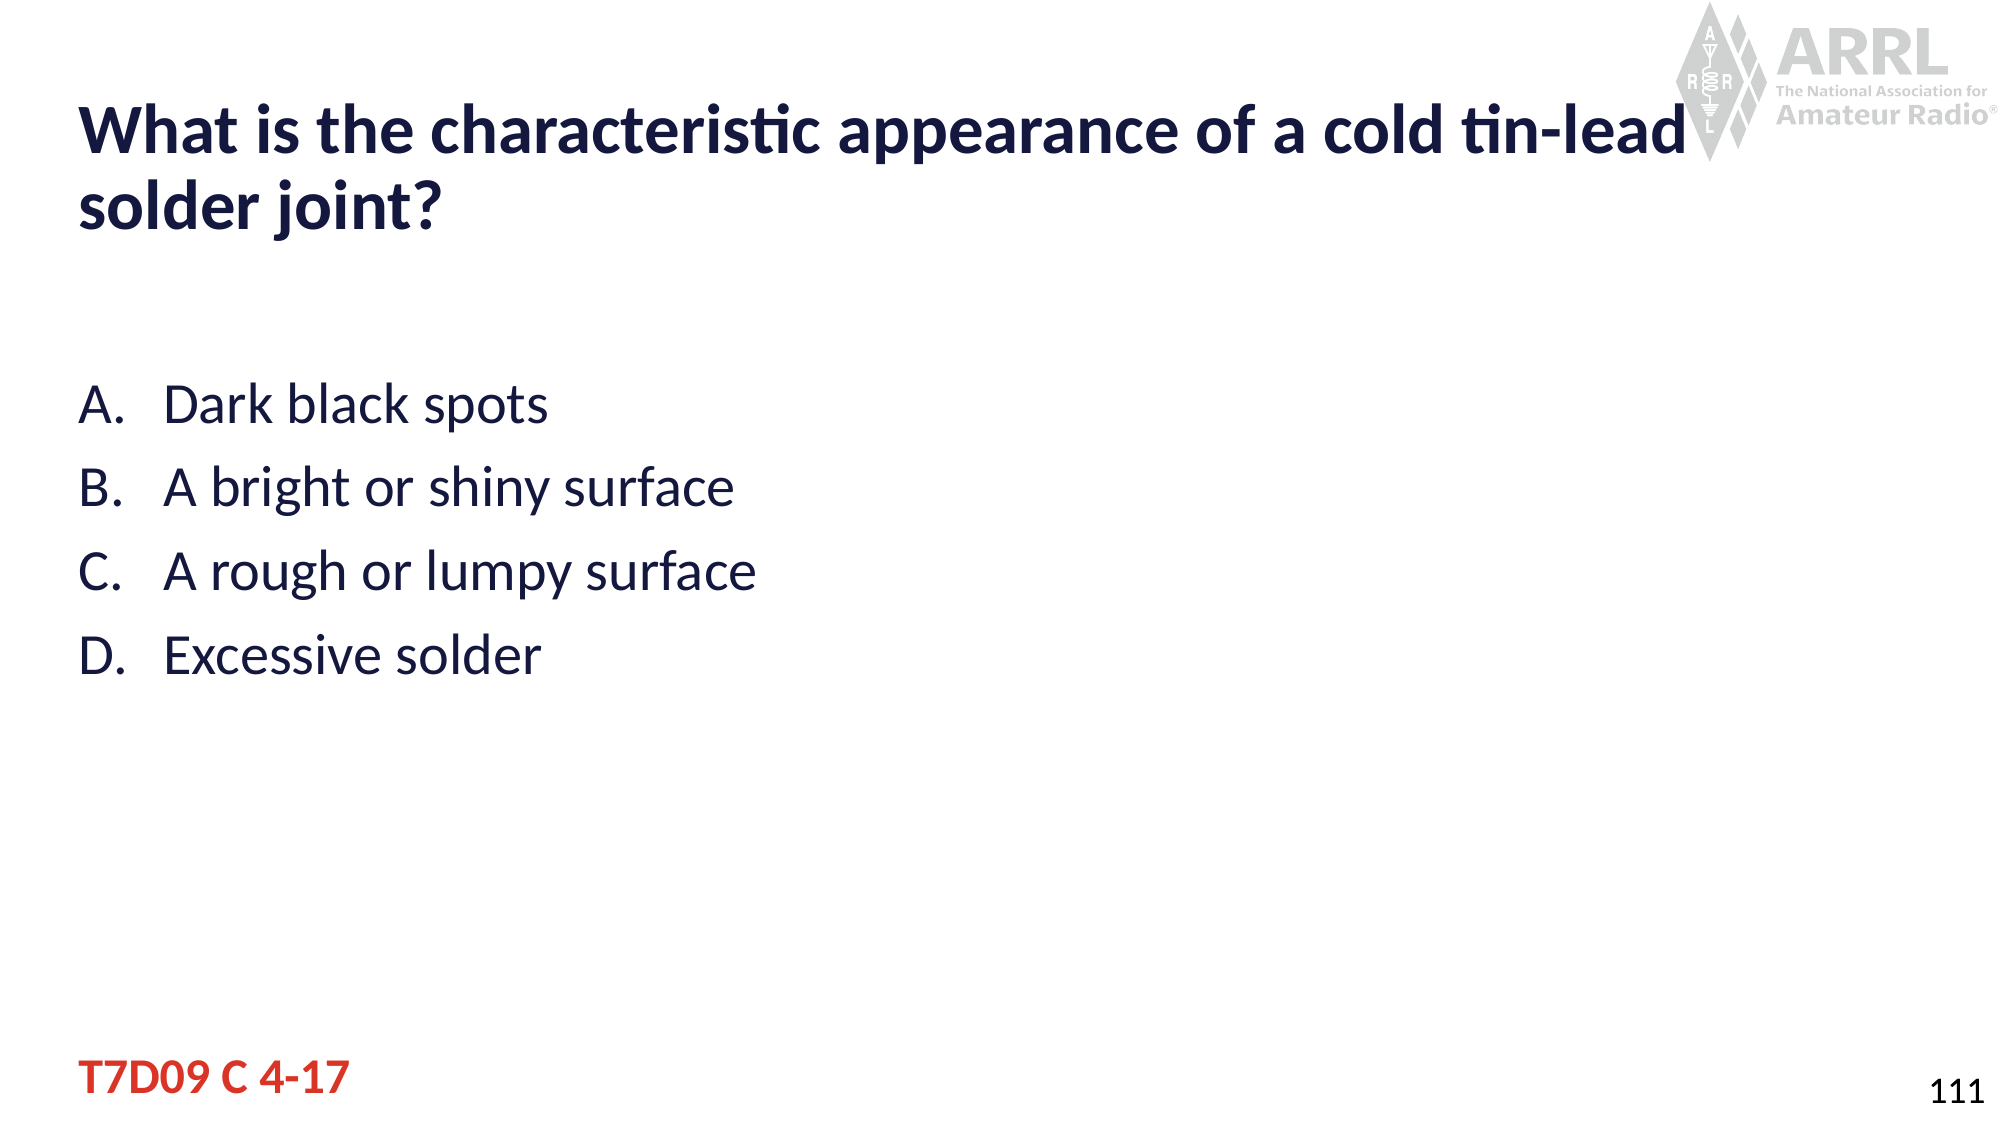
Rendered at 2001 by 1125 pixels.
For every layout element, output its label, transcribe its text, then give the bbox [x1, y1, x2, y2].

list Dark black spots A bright or shiny surface A rough or lumpy surface Excessive solder [63, 365, 1863, 989]
picture [1674, 0, 2000, 164]
text_box T7D09 C 4-17 [63, 1036, 921, 1112]
title What is the characteristic appearance of a cold tin-lead solder joint? [63, 59, 1863, 278]
